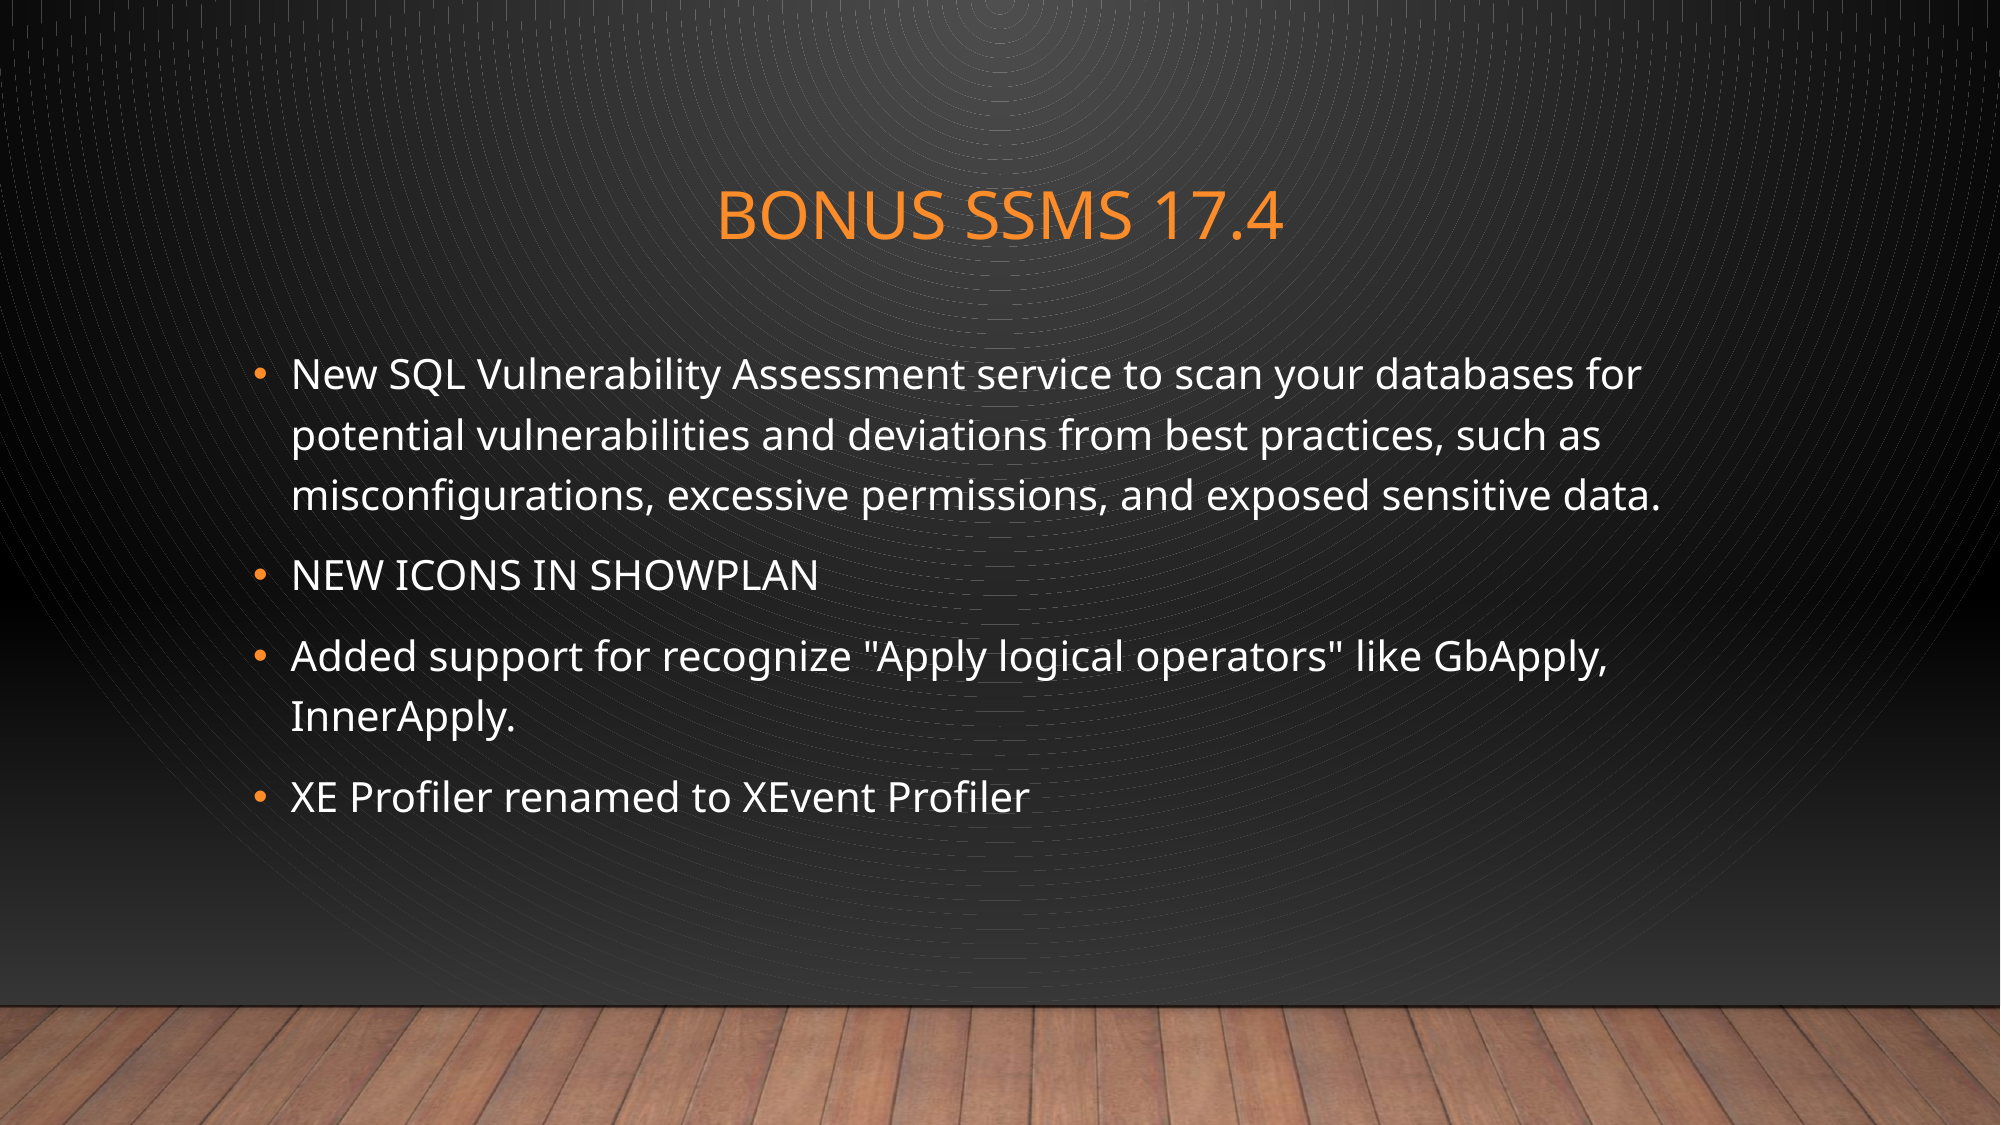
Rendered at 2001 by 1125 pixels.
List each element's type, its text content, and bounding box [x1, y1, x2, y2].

picture [0, 1005, 2000, 1125]
list New SQL Vulnerability Assessment service to scan your databases for potential vulnerabilities and deviations from best practices, such as misconfigurations, excessive permissions, and exposed sensitive data. NEW ICONS IN SHOWPLAN Added support for recognize "Apply logical operators" like GbApply, InnerApply. XE Profiler renamed to XEvent Profiler [238, 330, 1763, 897]
title BONUS SSMS 17.4 [238, 131, 1763, 305]
